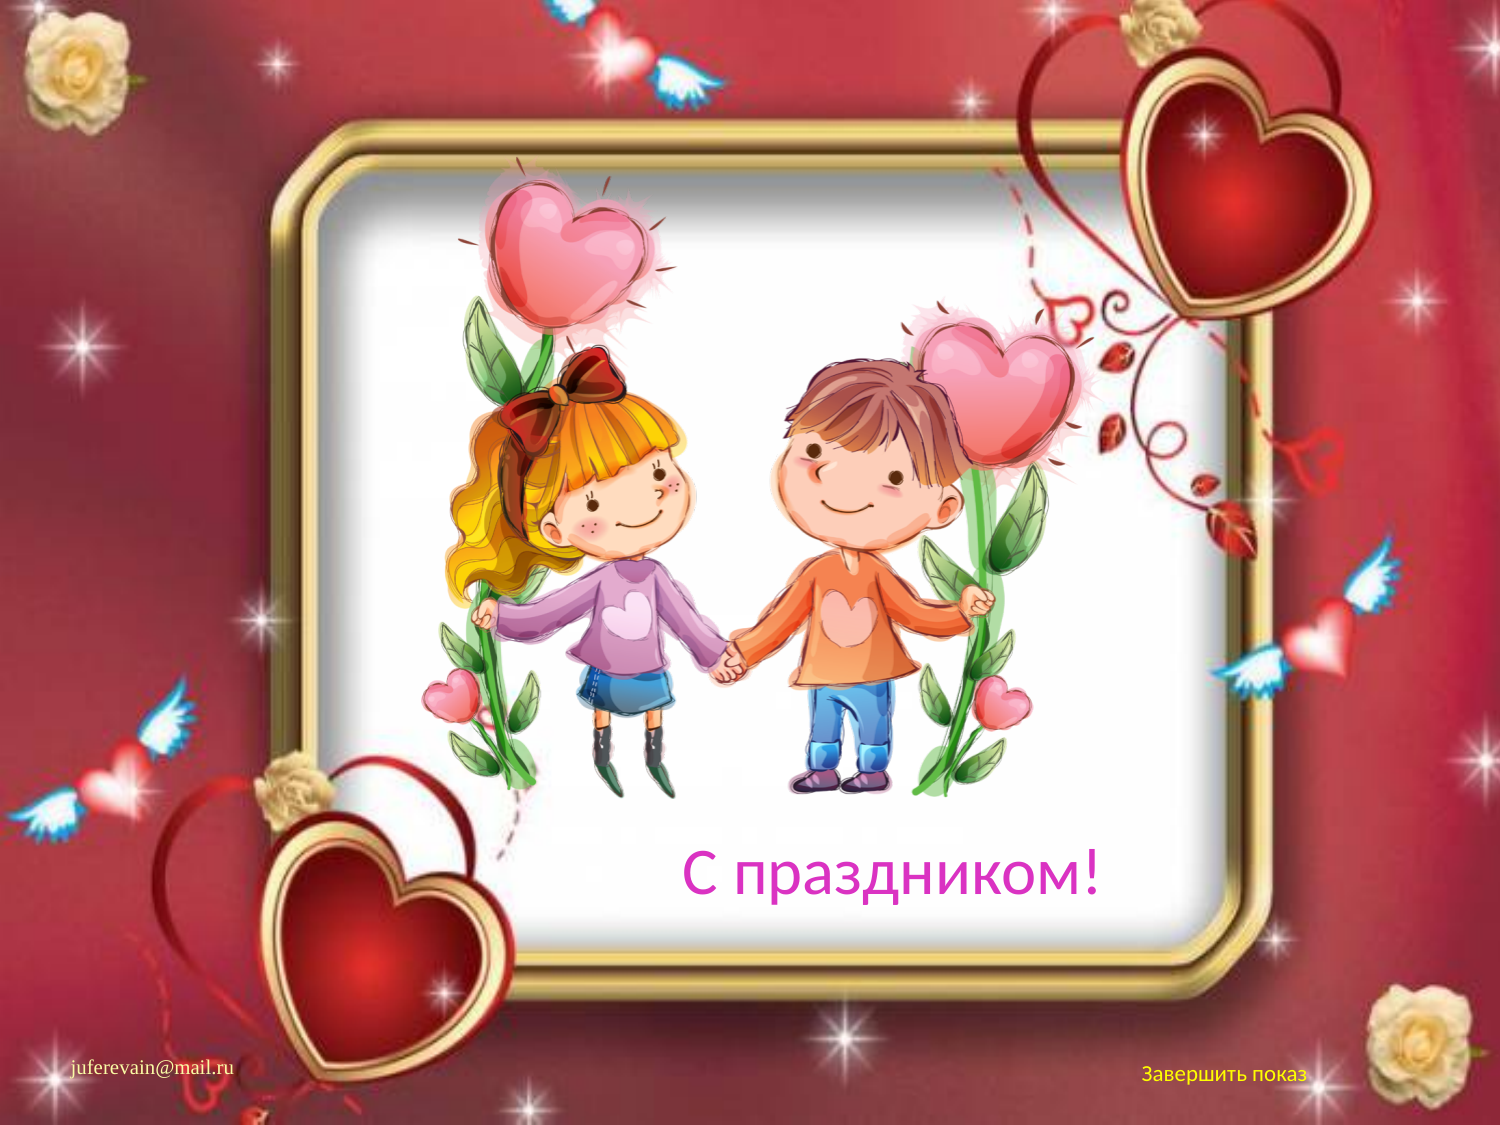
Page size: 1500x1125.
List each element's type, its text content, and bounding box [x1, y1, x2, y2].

text_box С праздником! [667, 820, 1289, 915]
picture [0, 0, 1500, 1125]
text_box Завершить показ [1099, 1053, 1350, 1092]
